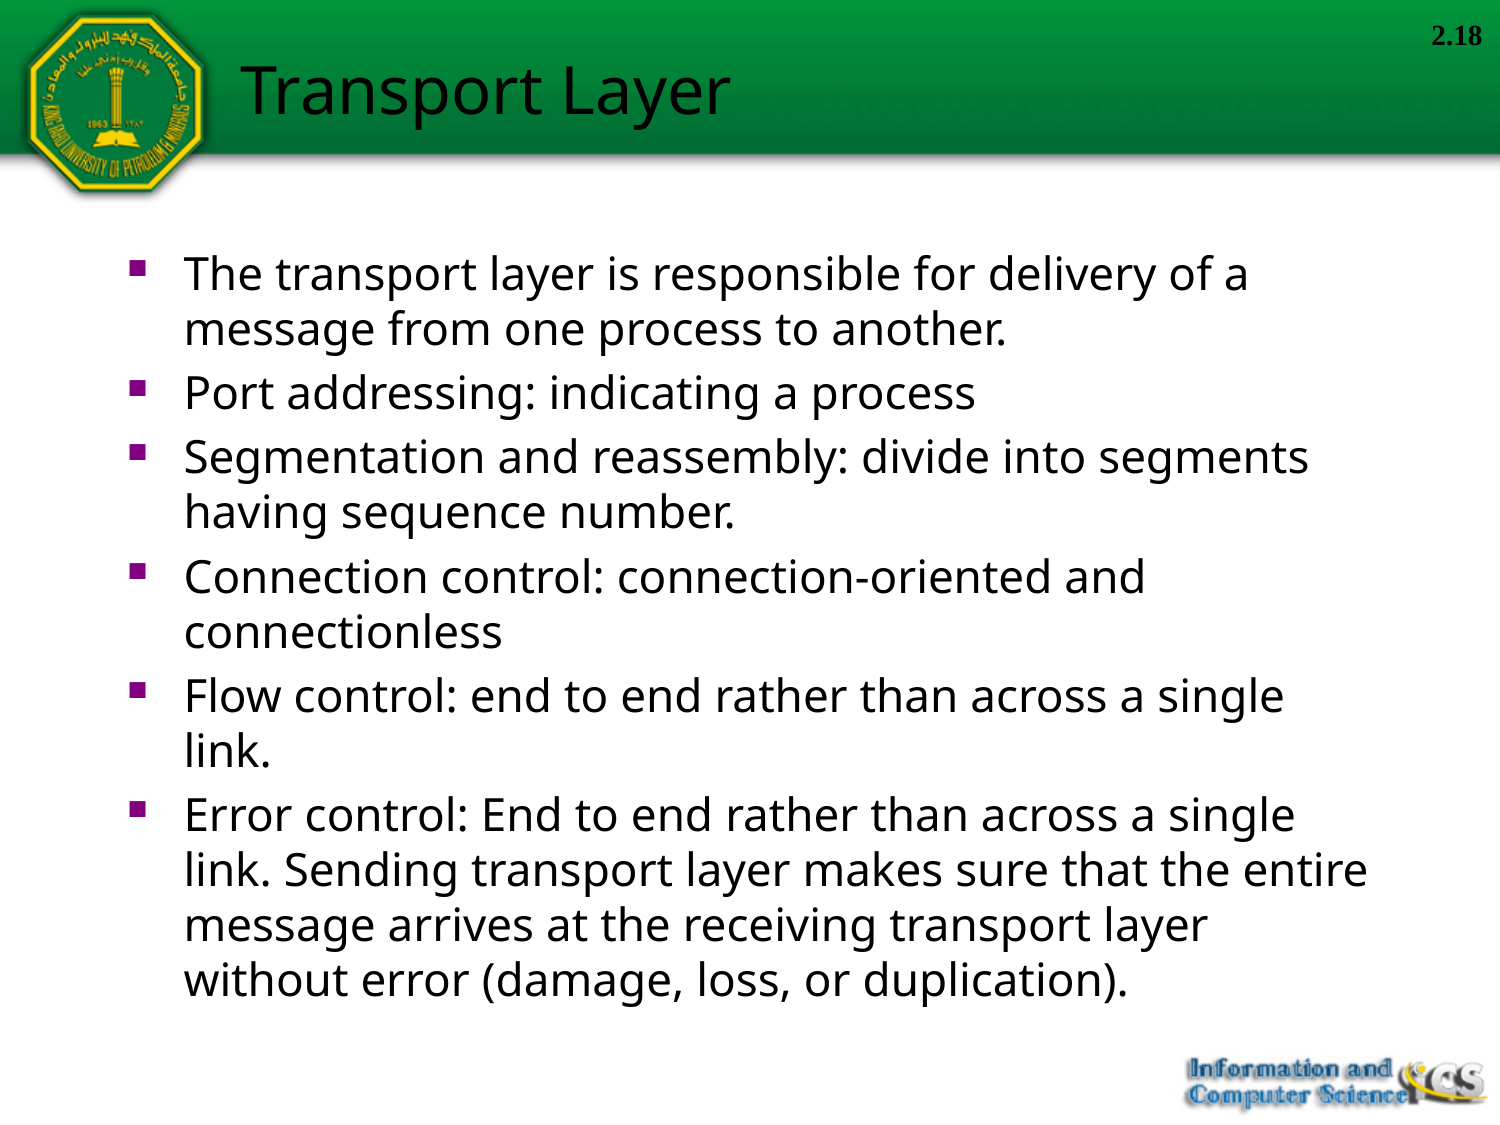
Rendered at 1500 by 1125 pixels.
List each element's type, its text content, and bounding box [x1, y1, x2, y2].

title Transport Layer [225, 24, 1475, 150]
text_box The transport layer is responsible for delivery of a message from one process to another. Port addressing: indicating a process Segmentation and reassembly: divide into segments having sequence number. Connection control: connection-oriented and connectionless Flow control: end to end rather than across a single link. Error control: End to end rather than across a single link. Sending transport layer makes sure that the entire message arrives at the receiving transport layer without error (damage, loss, or duplication). [112, 237, 1388, 1038]
picture [0, 0, 1500, 1125]
slide_number 2.18 [1387, 4, 1498, 65]
